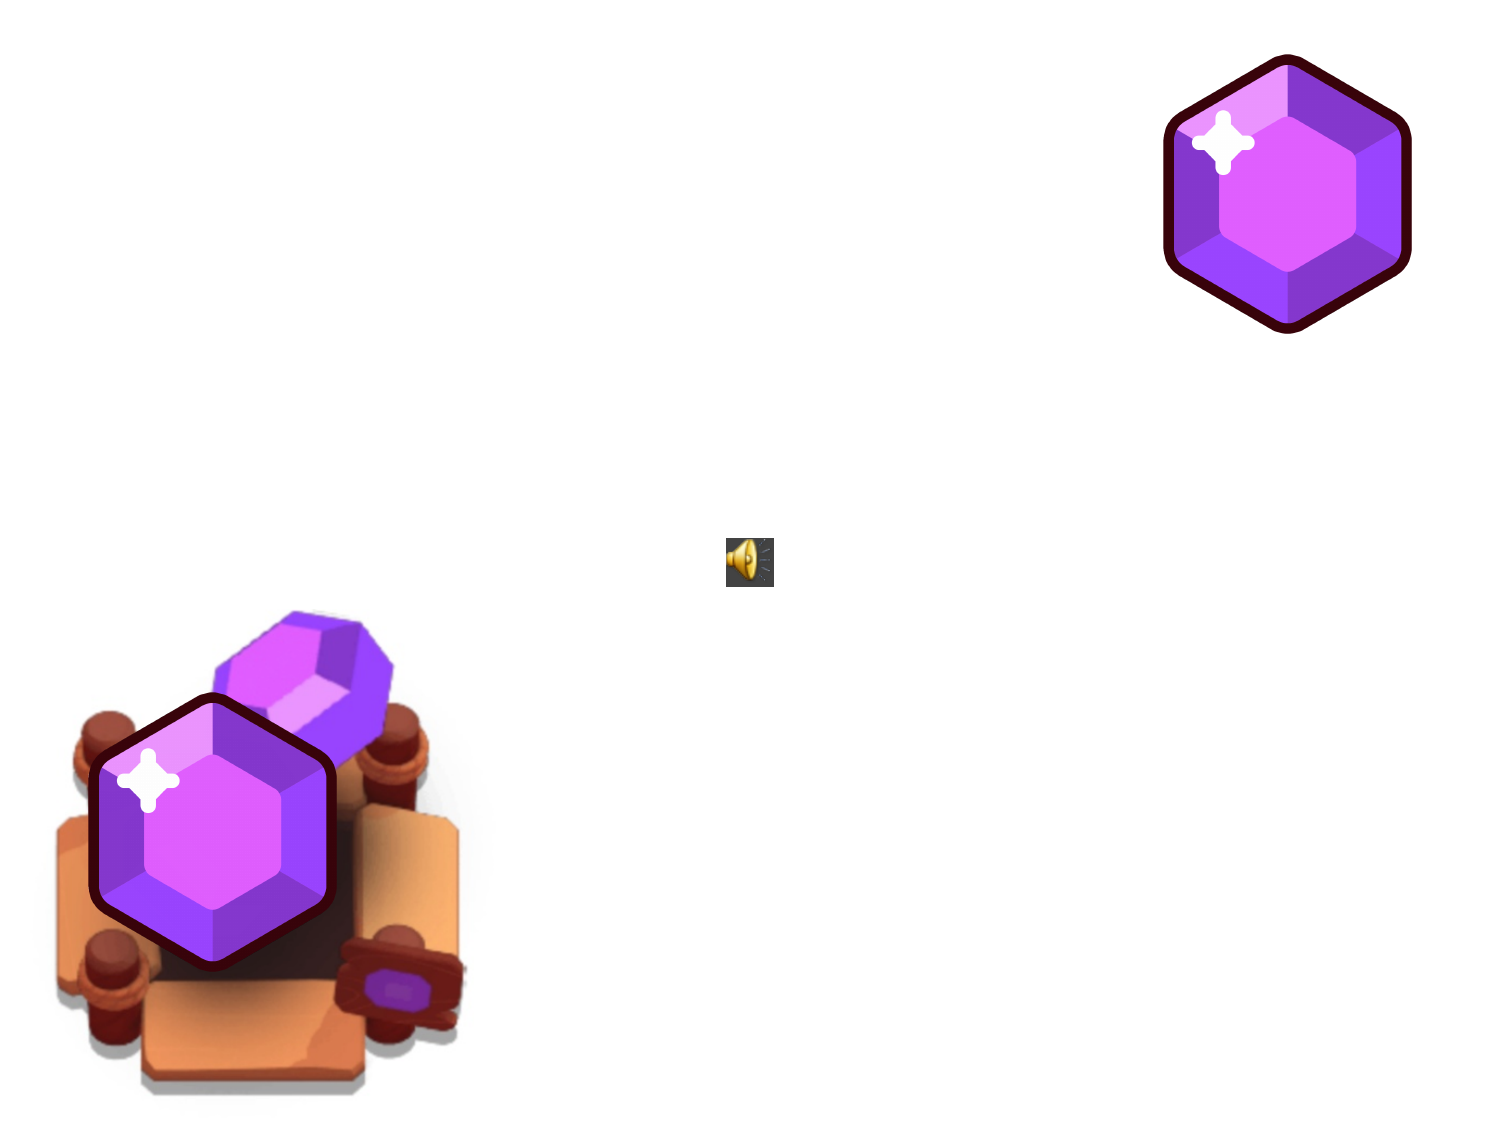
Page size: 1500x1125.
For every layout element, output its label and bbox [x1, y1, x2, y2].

picture [724, 537, 776, 588]
picture [0, 609, 591, 1125]
picture [1163, 54, 1412, 334]
